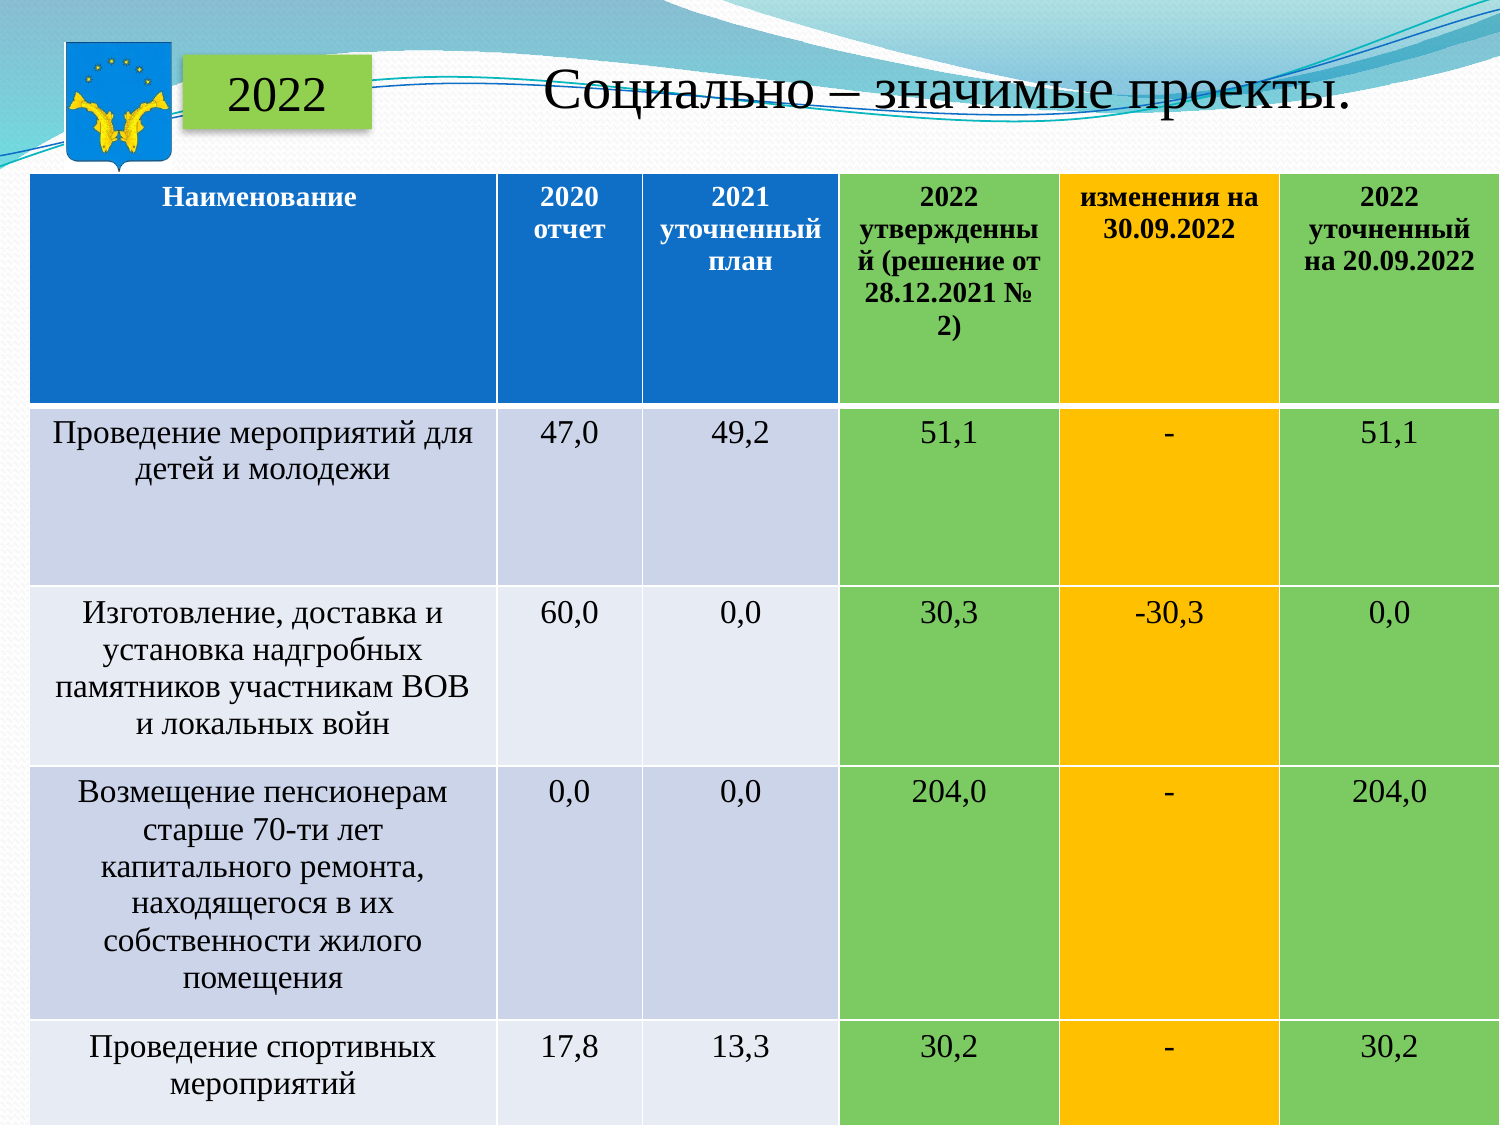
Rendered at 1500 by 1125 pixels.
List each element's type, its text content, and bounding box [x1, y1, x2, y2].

table_cell 13,3 [643, 1021, 838, 1125]
table_header 2020 отчет [498, 174, 642, 403]
table_cell 204,0 [1280, 767, 1499, 1019]
table_cell 0,0 [643, 767, 838, 1019]
table_cell Изготовление, доставка и установка надгробных памятников участникам ВОВ и локальных войн [30, 587, 496, 765]
table_cell Проведение спортивных мероприятий [30, 1021, 496, 1125]
table_header 2022 утвержденный (решение от 28.12.2021 № 2) [840, 174, 1059, 403]
table_cell 0,0 [1280, 587, 1499, 765]
table_cell - [1060, 409, 1279, 585]
table_cell 51,1 [840, 409, 1059, 585]
table_header 2022 уточненный на 20.09.2022 [1280, 174, 1499, 403]
table_header изменения на 30.09.2022 [1060, 174, 1279, 403]
table_cell 51,1 [1280, 409, 1499, 585]
table_cell Проведение мероприятий для детей и молодежи [30, 409, 496, 585]
table_cell -30,3 [1060, 587, 1279, 765]
table_cell 30,2 [1280, 1021, 1499, 1125]
table_cell 0,0 [643, 587, 838, 765]
table_cell 204,0 [840, 767, 1059, 1019]
table_cell 30,2 [840, 1021, 1059, 1125]
text_box 2022 [182, 54, 372, 130]
table_cell 30,3 [840, 587, 1059, 765]
table_cell - [1060, 1021, 1279, 1125]
table_cell 17,8 [498, 1021, 642, 1125]
text_box Социально – значимые проекты. [395, 42, 1500, 128]
table_cell 60,0 [498, 587, 642, 765]
table_header 2021 уточненный план [643, 174, 838, 403]
table_cell Возмещение пенсионерам старше 70-ти лет капитального ремонта, находящегося в их собственности жилого помещения [30, 767, 496, 1019]
picture [64, 42, 172, 173]
table_cell 49,2 [643, 409, 838, 585]
table_cell - [1060, 767, 1279, 1019]
table_cell 47,0 [498, 409, 642, 585]
table_header Наименование [30, 174, 496, 403]
table_cell 0,0 [498, 767, 642, 1019]
